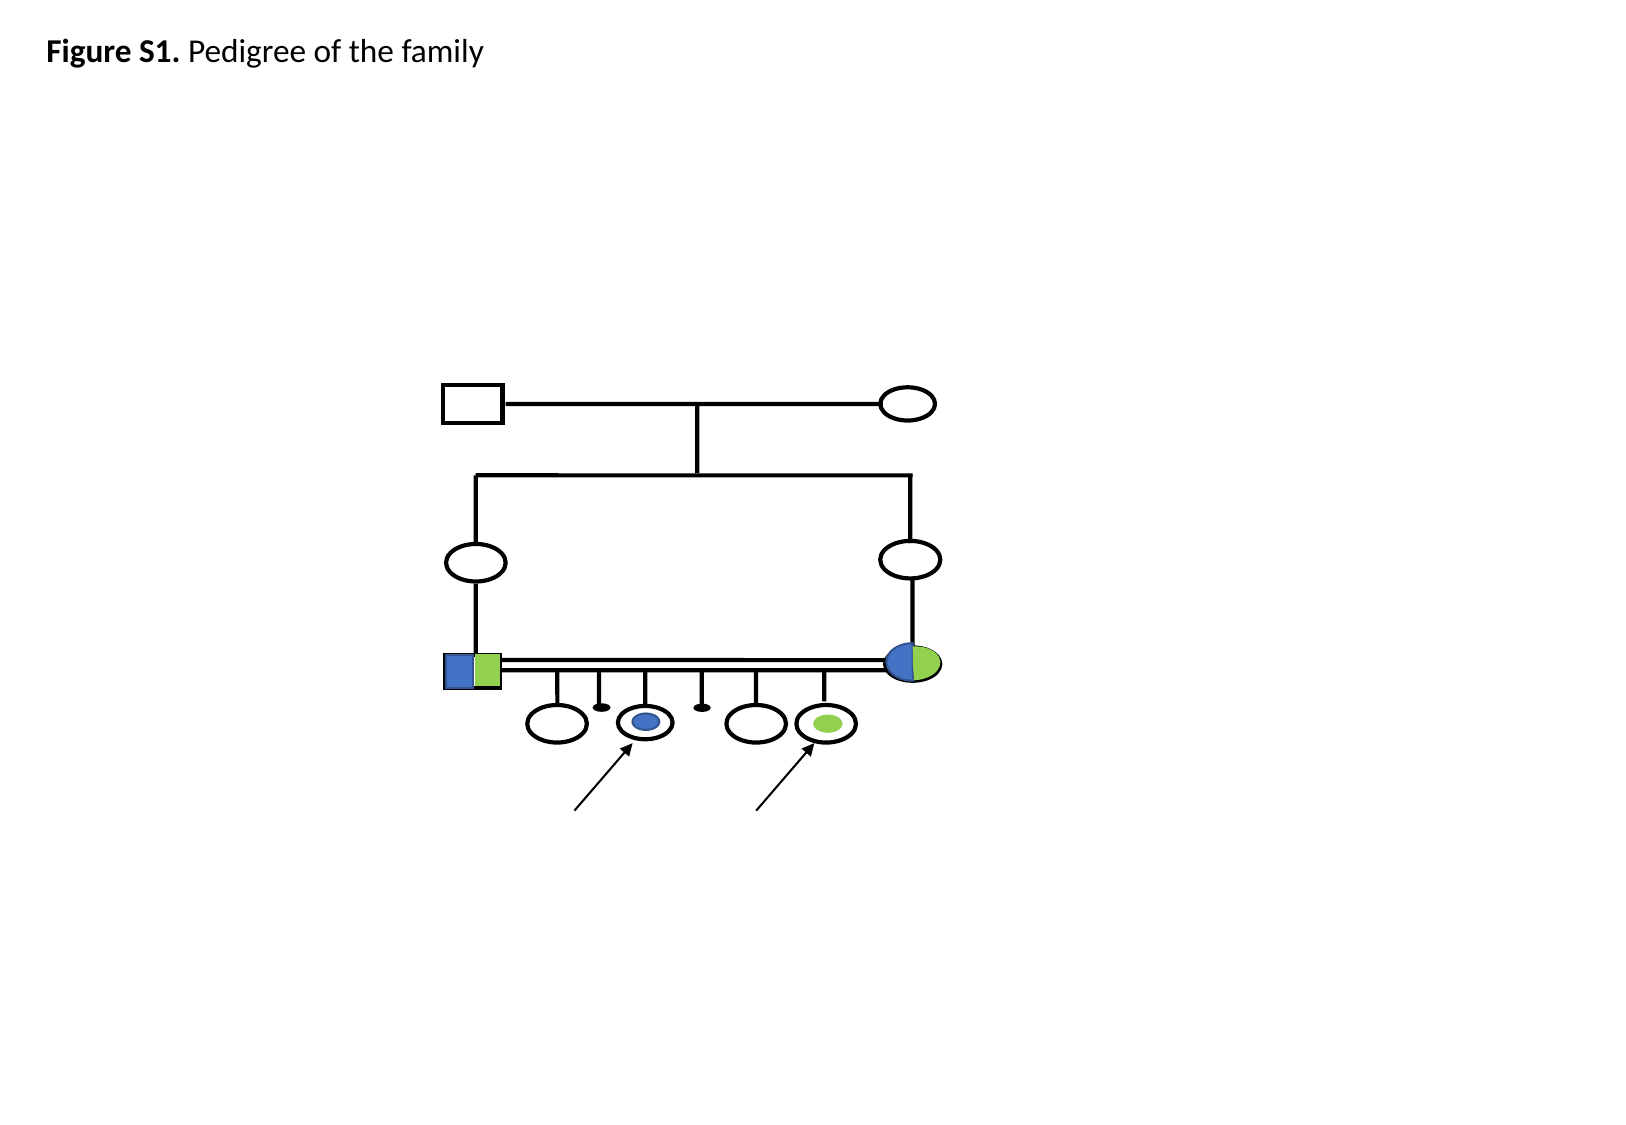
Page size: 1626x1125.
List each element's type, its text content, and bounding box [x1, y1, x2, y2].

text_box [442, 385, 941, 811]
text_box Figure S1. Pedigree of the family [31, 22, 1602, 77]
